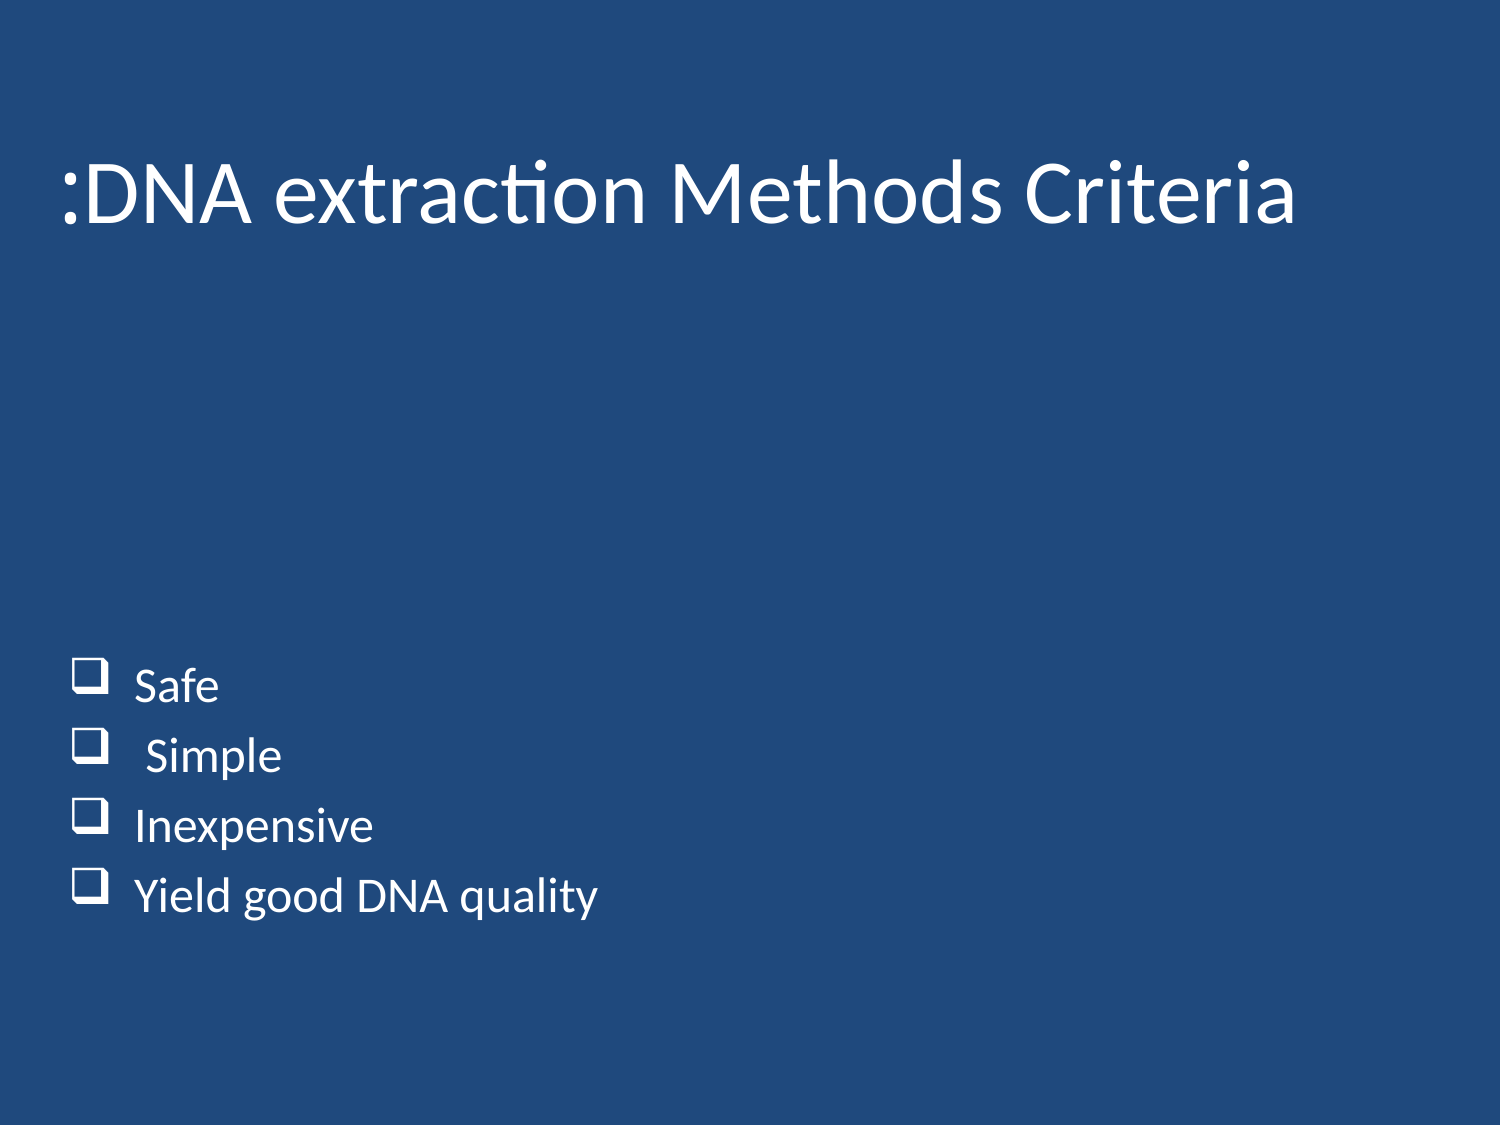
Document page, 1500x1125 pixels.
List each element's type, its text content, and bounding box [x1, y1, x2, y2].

title DNA extraction Methods Criteria: [41, 66, 1317, 308]
subtitle Safe Simple Inexpensive Yield good DNA quality [53, 645, 1104, 933]
